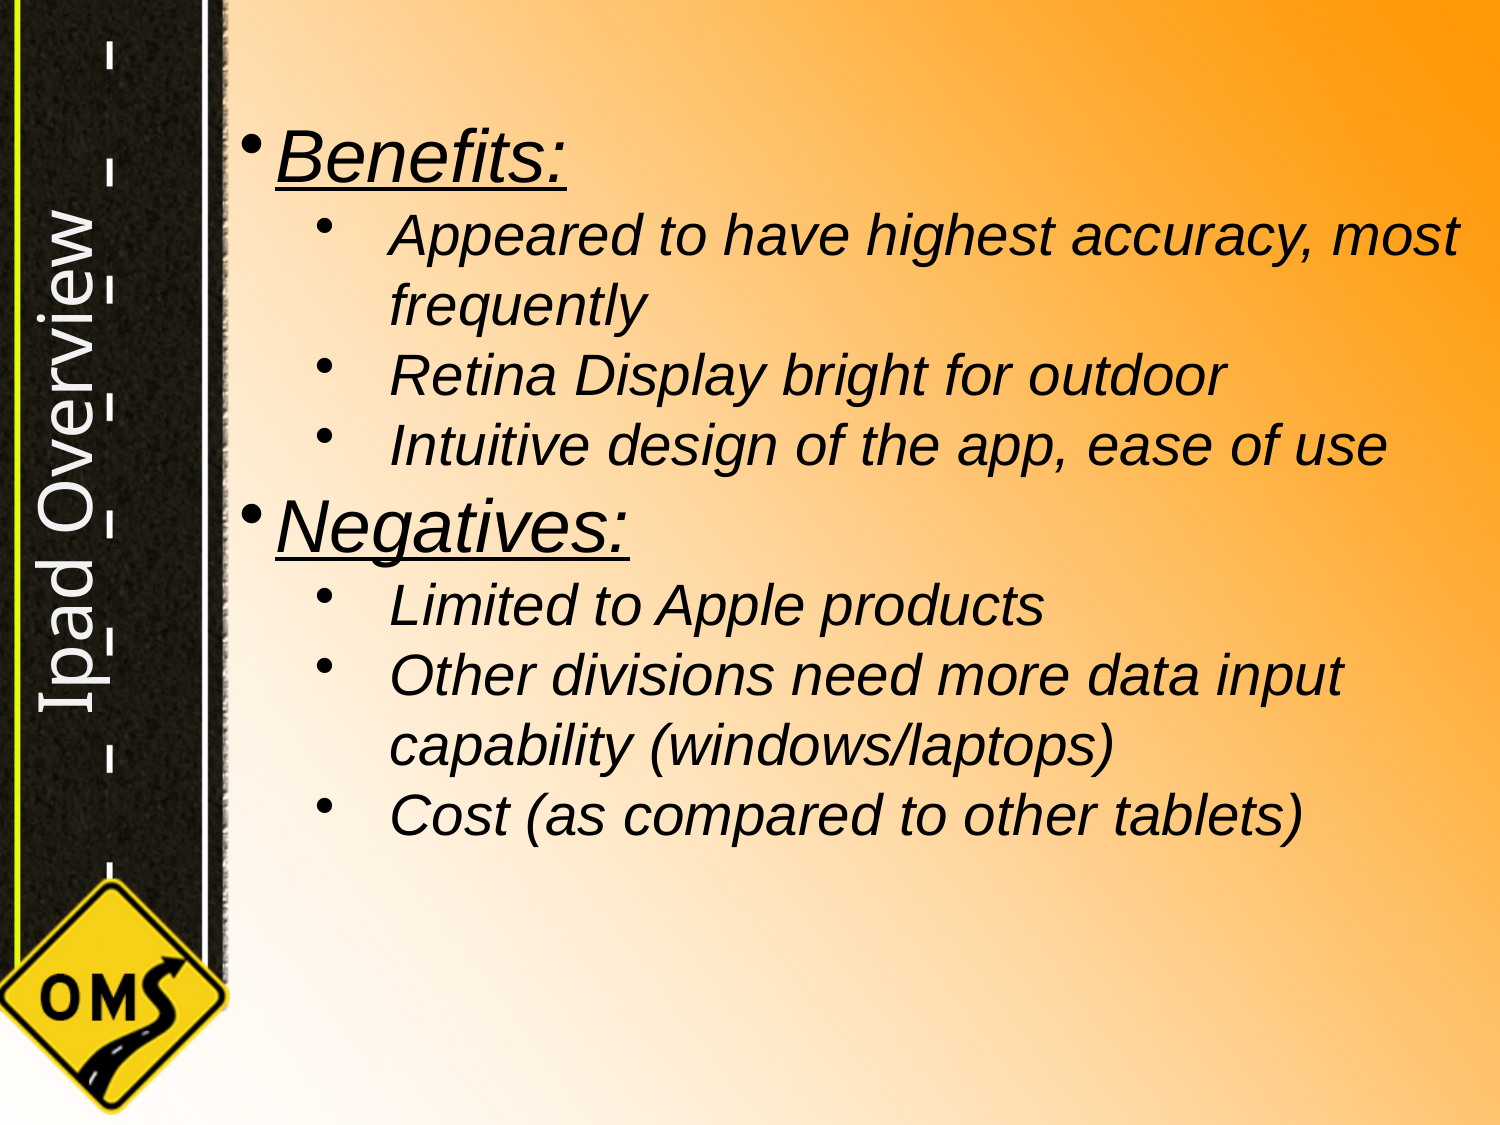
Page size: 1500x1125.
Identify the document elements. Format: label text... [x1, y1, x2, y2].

title Ipad Overview [12, 125, 113, 801]
text_box Benefits: Appeared to have highest accuracy, most frequently Retina Display bright for outdoor Intuitive design of the app, ease of use Negatives: Limited to Apple products Other divisions need more data input capability (windows/laptops) Cost (as compared to other tablets) [224, 99, 1500, 855]
picture [0, 0, 1500, 1125]
